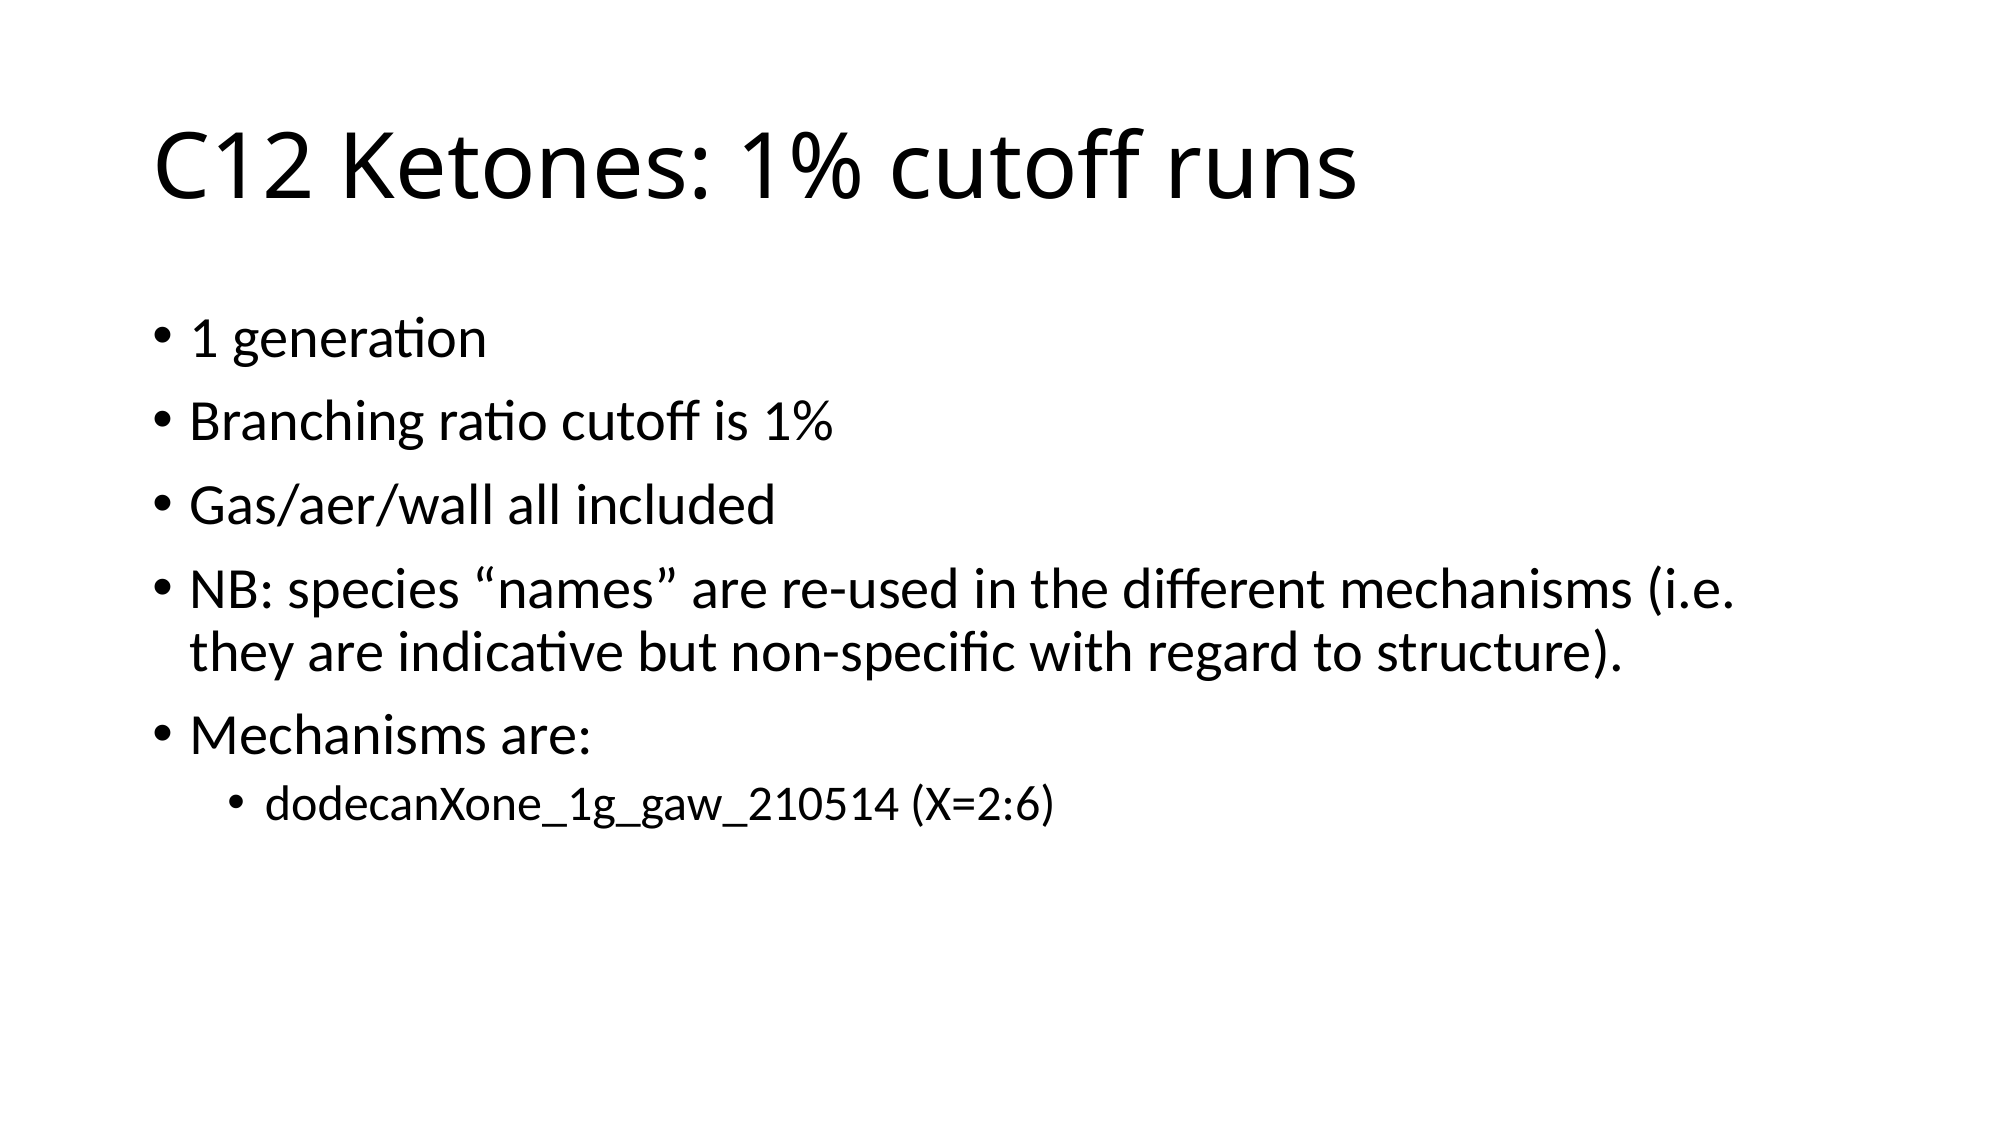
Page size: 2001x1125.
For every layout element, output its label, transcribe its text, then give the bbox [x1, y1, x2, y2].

list 1 generation Branching ratio cutoff is 1% Gas/aer/wall all included NB: species “names” are re-used in the different mechanisms (i.e. they are indicative but non-specific with regard to structure). Mechanisms are: dodecanXone_1g_gaw_210514 (X=2:6) [137, 299, 1863, 1014]
title C12 Ketones: 1% cutoff runs [137, 59, 1863, 278]
